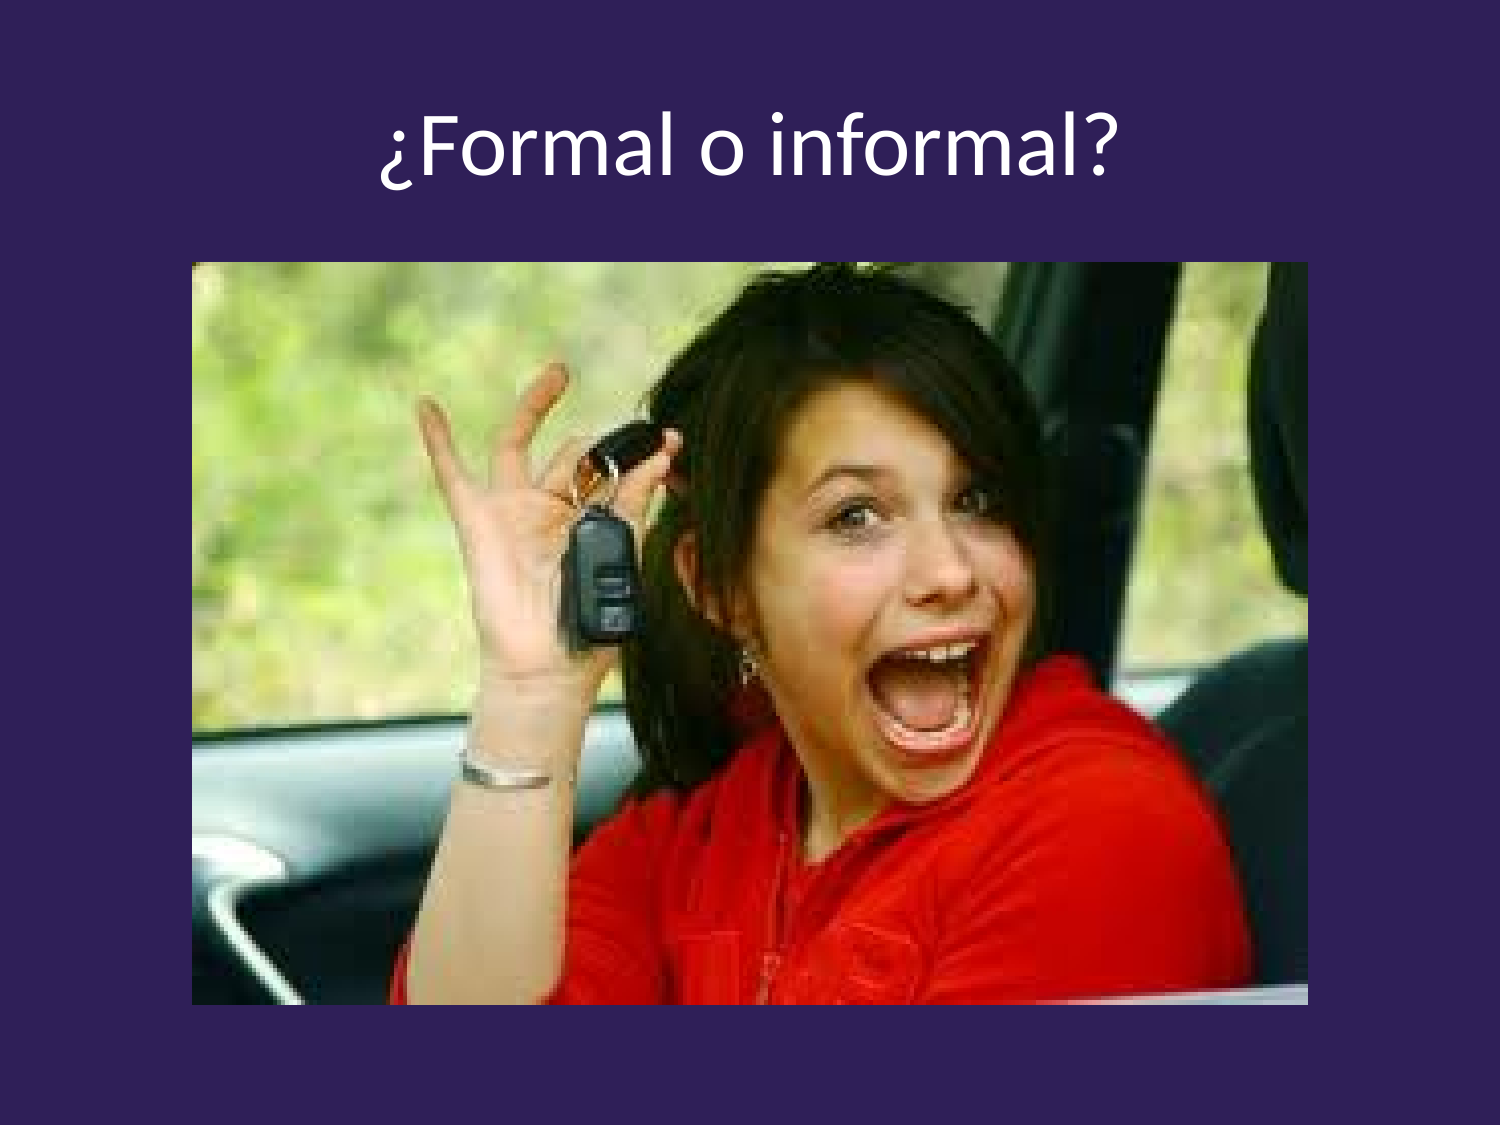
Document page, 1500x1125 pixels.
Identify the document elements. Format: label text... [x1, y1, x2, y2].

title ¿Formal o informal? [75, 45, 1425, 233]
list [74, 262, 1426, 1006]
